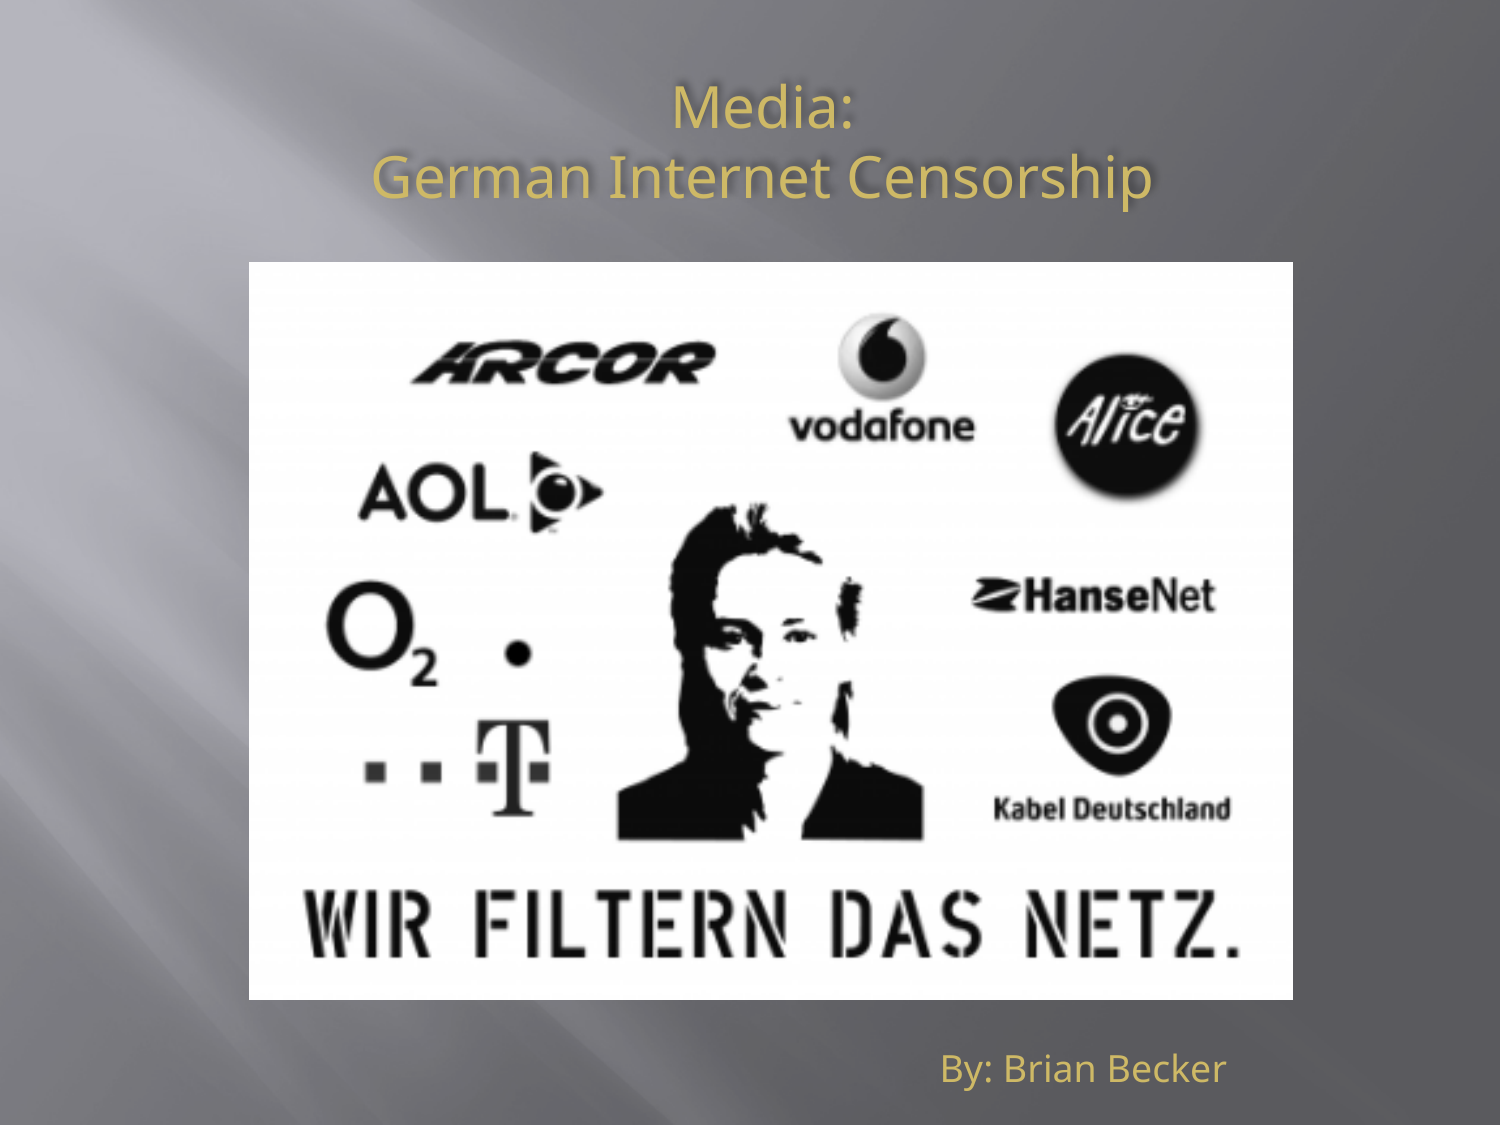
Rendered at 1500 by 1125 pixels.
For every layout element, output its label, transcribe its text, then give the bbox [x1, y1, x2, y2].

text_box Media: German Internet Censorship [324, 62, 1200, 218]
text_box By: Brian Becker [924, 1037, 1463, 1125]
picture [249, 262, 1293, 1001]
